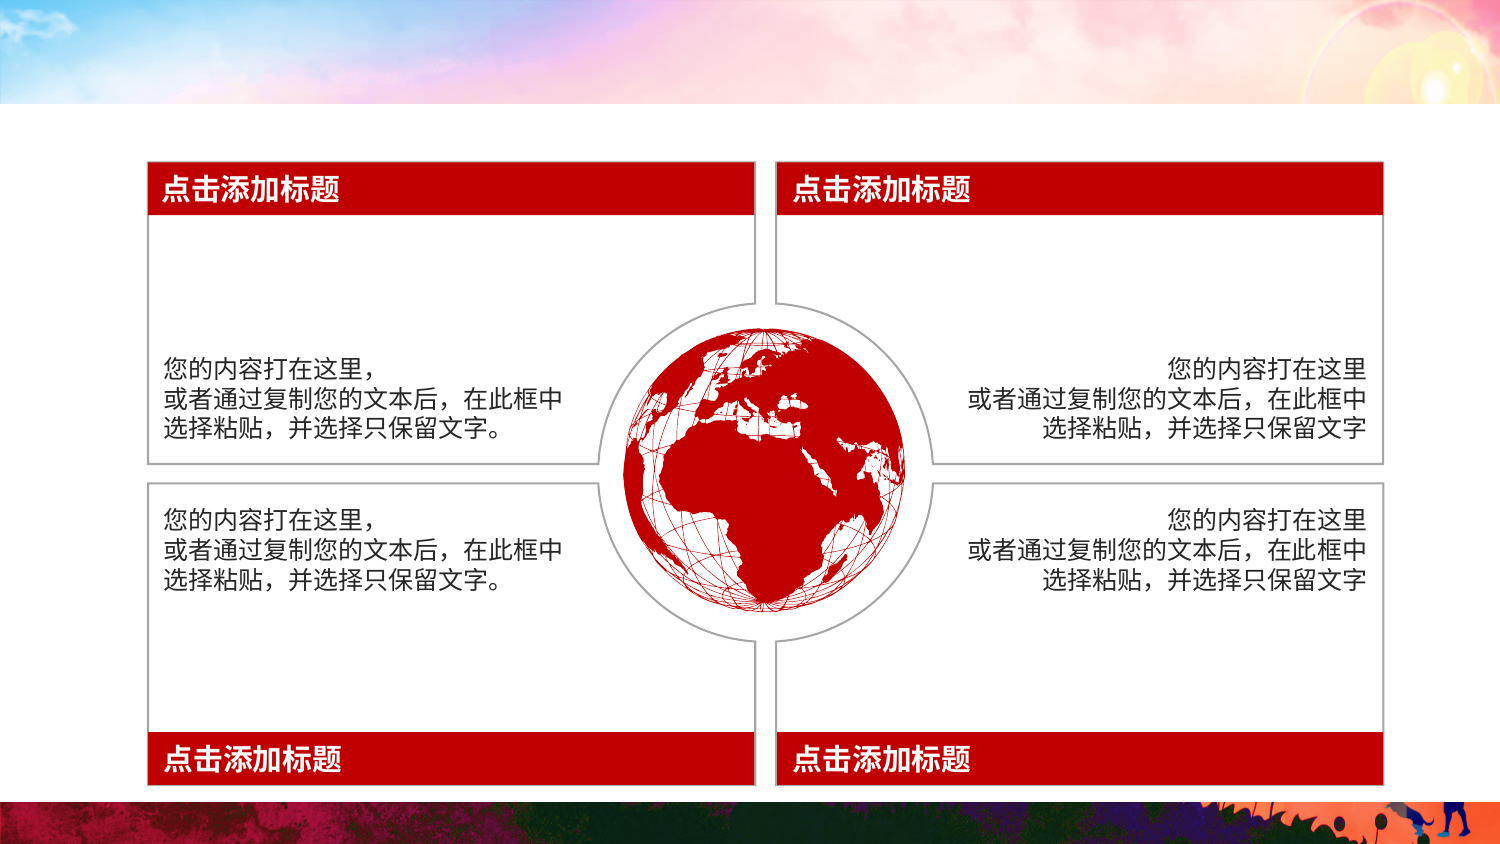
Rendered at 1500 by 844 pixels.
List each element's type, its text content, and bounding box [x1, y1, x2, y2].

text_box 您的内容打在这里 或者通过复制您的文本后，在此框中 选择粘贴，并选择只保留文字 [776, 483, 1384, 785]
text_box 您的内容打在这里， 或者通过复制您的文本后，在此框中 选择粘贴，并选择只保留文字。 [147, 162, 756, 464]
text_box 点击添加标题 [148, 162, 755, 216]
text_box 点击添加标题 [777, 162, 1384, 216]
text_box 点击添加标题 [777, 732, 1384, 785]
picture [0, 0, 1500, 104]
text_box 点击添加标题 [148, 732, 755, 785]
text_box 您的内容打在这里， 或者通过复制您的文本后，在此框中 选择粘贴，并选择只保留文字。 [148, 483, 756, 785]
picture [0, 802, 1500, 844]
text_box 您的内容打在这里 或者通过复制您的文本后，在此框中 选择粘贴，并选择只保留文字 [776, 162, 1384, 464]
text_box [623, 327, 906, 613]
